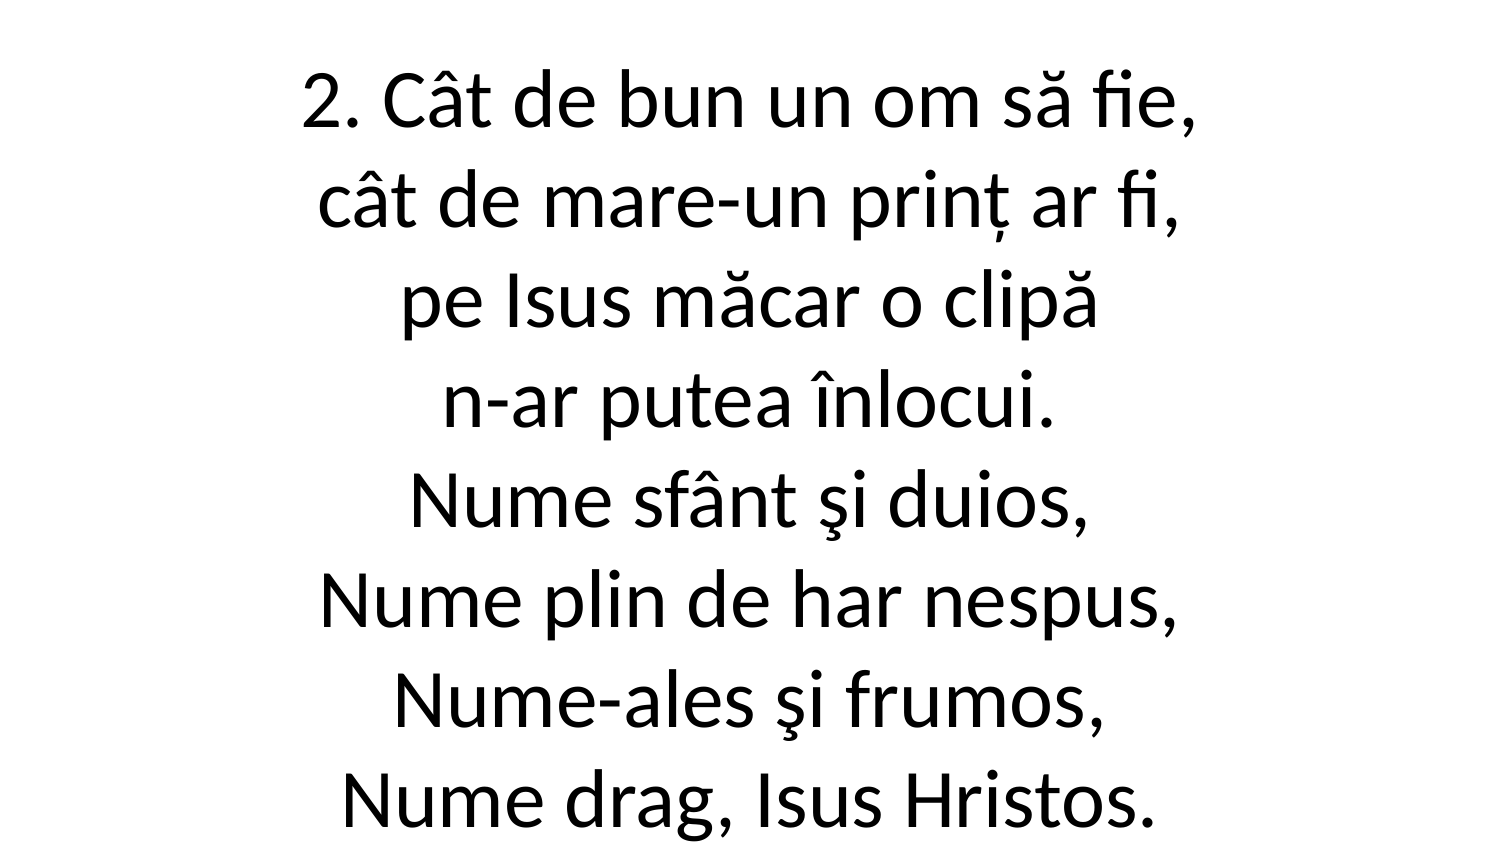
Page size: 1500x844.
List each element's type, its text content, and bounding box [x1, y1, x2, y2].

text_box 2. Cât de bun un om să fie, cât de mare-un prinț ar fi, pe Isus măcar o clipă n-ar putea înlocui. Nume sfânt şi duios, Nume plin de har nespus, Nume-ales şi frumos, Nume drag, Isus Hristos. [285, 0, 1215, 844]
